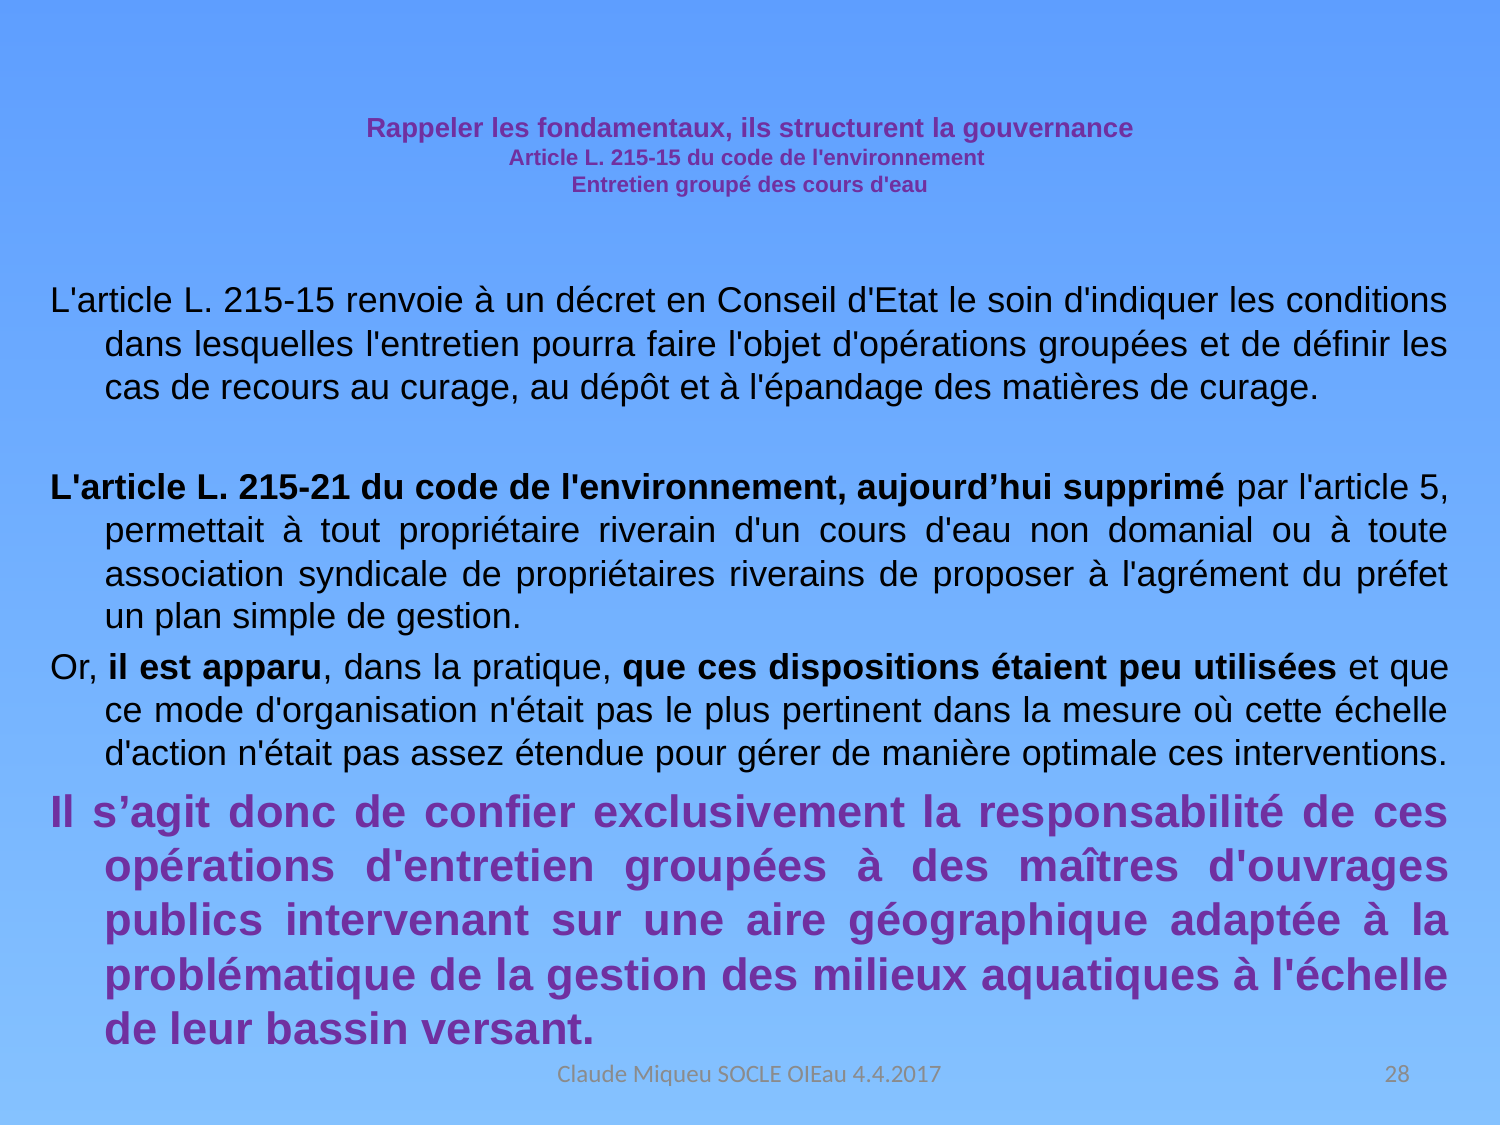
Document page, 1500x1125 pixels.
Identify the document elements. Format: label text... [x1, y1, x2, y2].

slide_number 28 [1074, 1042, 1425, 1103]
list L'article L. 215-15 renvoie à un décret en Conseil d'Etat le soin d'indiquer les conditions dans lesquelles l'entretien pourra faire l'objet d'opérations groupées et de définir les cas de recours au curage, au dépôt et à l'épandage des matières de curage. L'article L. 215-21 du code de l'environnement, aujourd’hui supprimé par l'article 5, permettait à tout propriétaire riverain d'un cours d'eau non domanial ou à toute association syndicale de propriétaires riverains de proposer à l'agrément du préfet un plan simple de gestion. Or, il est apparu, dans la pratique, que ces dispositions étaient peu utilisées et que ce mode d'organisation n'était pas le plus pertinent dans la mesure où cette échelle d'action n'était pas assez étendue pour gérer de manière optimale ces interventions. Il s’agit donc de confier exclusivement la responsabilité de ces opérations d'entretien groupées à des maîtres d'ouvrages publics intervenant sur une aire géographique adaptée à la problématique de la gestion des milieux aquatiques à l'échelle de leur bassin versant. [35, 269, 1465, 1079]
footer Claude Miqueu SOCLE OIEau 4.4.2017 [512, 1042, 988, 1103]
title Rappeler les fondamentaux, ils structurent la gouvernance Article L. 215-15 du code de l'environnement Entretien groupé des cours d'eau [75, 35, 1425, 233]
